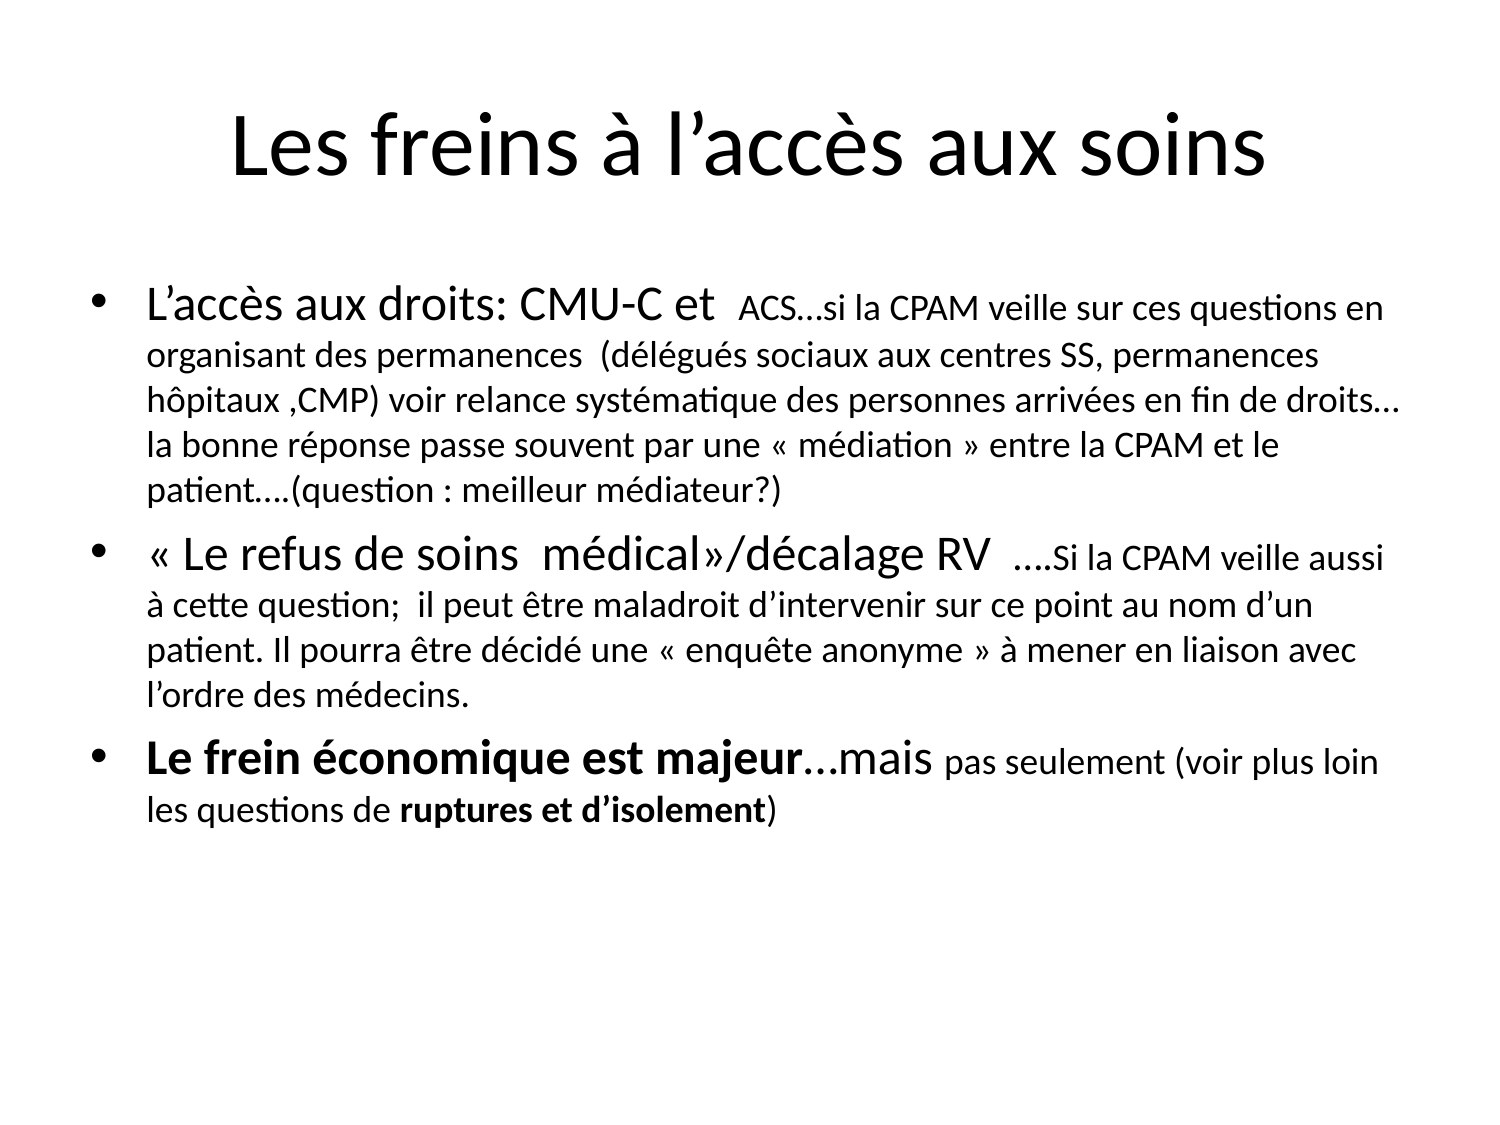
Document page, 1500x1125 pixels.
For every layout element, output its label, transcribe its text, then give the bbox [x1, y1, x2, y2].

list L’accès aux droits: CMU-C et ACS…si la CPAM veille sur ces questions en organisant des permanences (délégués sociaux aux centres SS, permanences hôpitaux ,CMP) voir relance systématique des personnes arrivées en fin de droits…la bonne réponse passe souvent par une « médiation » entre la CPAM et le patient….(question : meilleur médiateur?) « Le refus de soins médical»/décalage RV ….Si la CPAM veille aussi à cette question; il peut être maladroit d’intervenir sur ce point au nom d’un patient. Il pourra être décidé une « enquête anonyme » à mener en liaison avec l’ordre des médecins. Le frein économique est majeur…mais pas seulement (voir plus loin les questions de ruptures et d’isolement) [75, 262, 1425, 1005]
title Les freins à l’accès aux soins [75, 45, 1425, 233]
